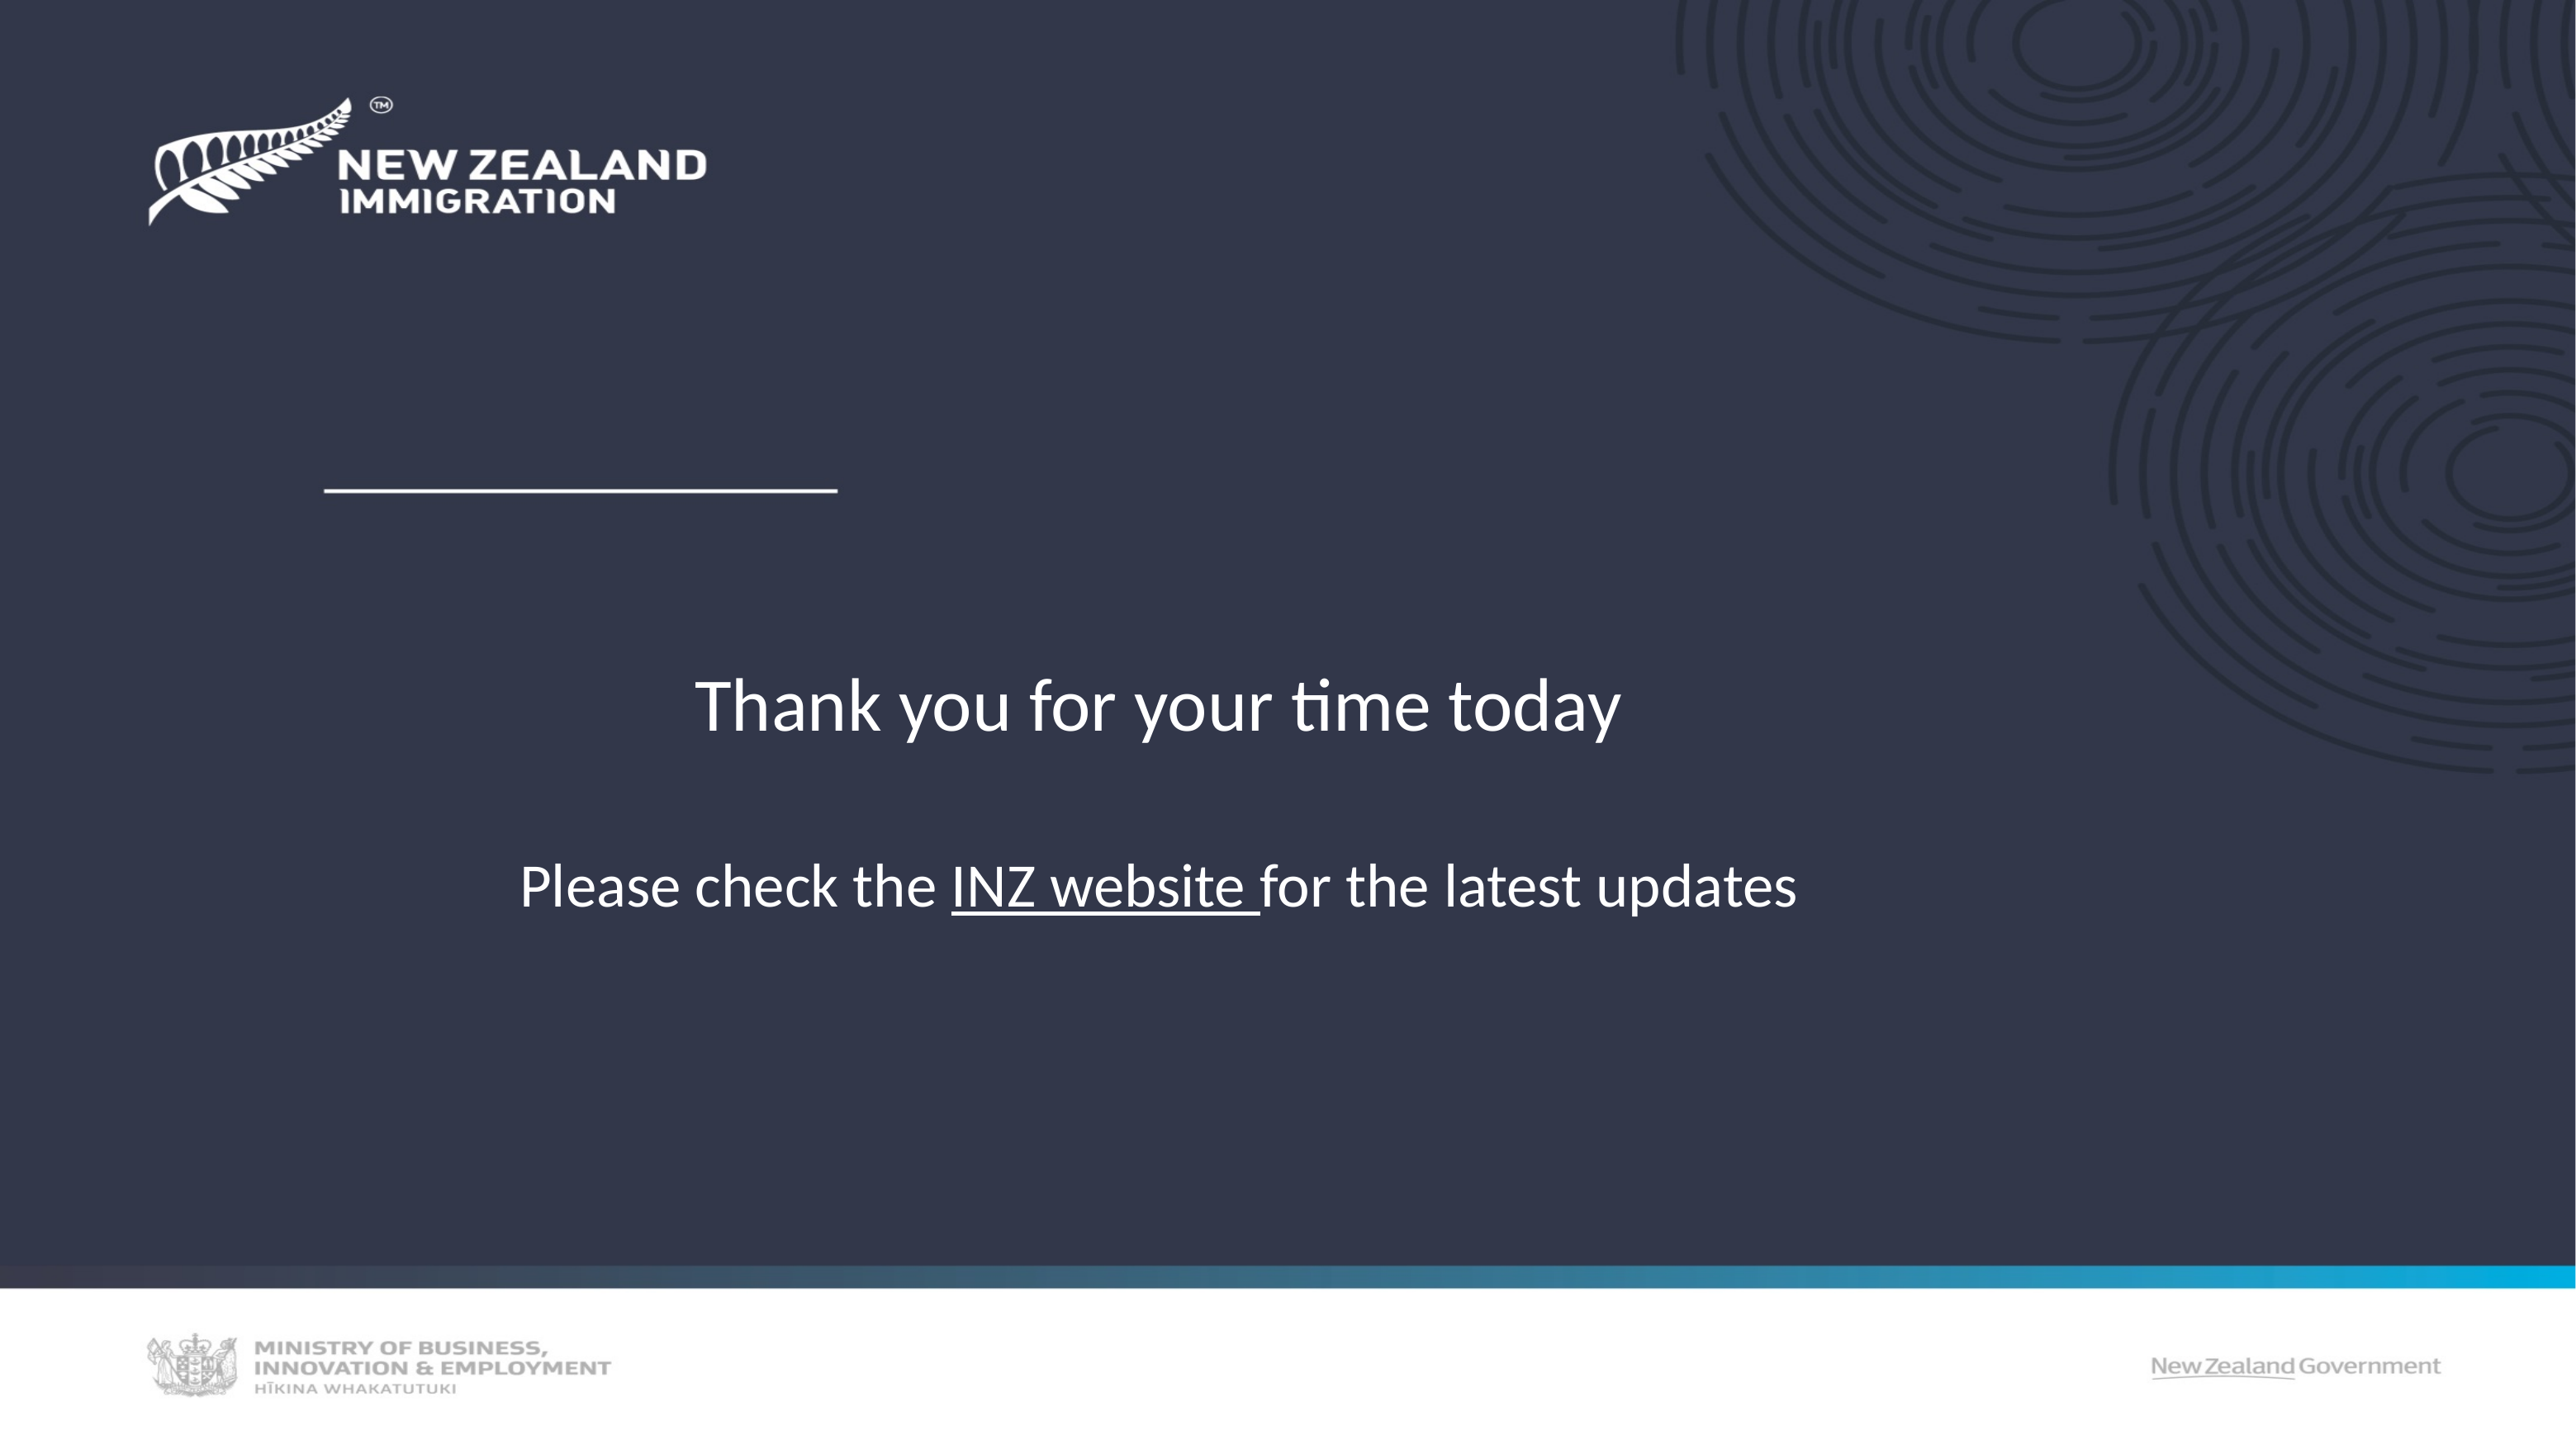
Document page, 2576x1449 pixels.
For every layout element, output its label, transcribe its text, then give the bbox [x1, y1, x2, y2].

list Thank you for your time today Please check the INZ website for the latest updates [0, 382, 2318, 1231]
picture [0, 0, 2576, 1448]
